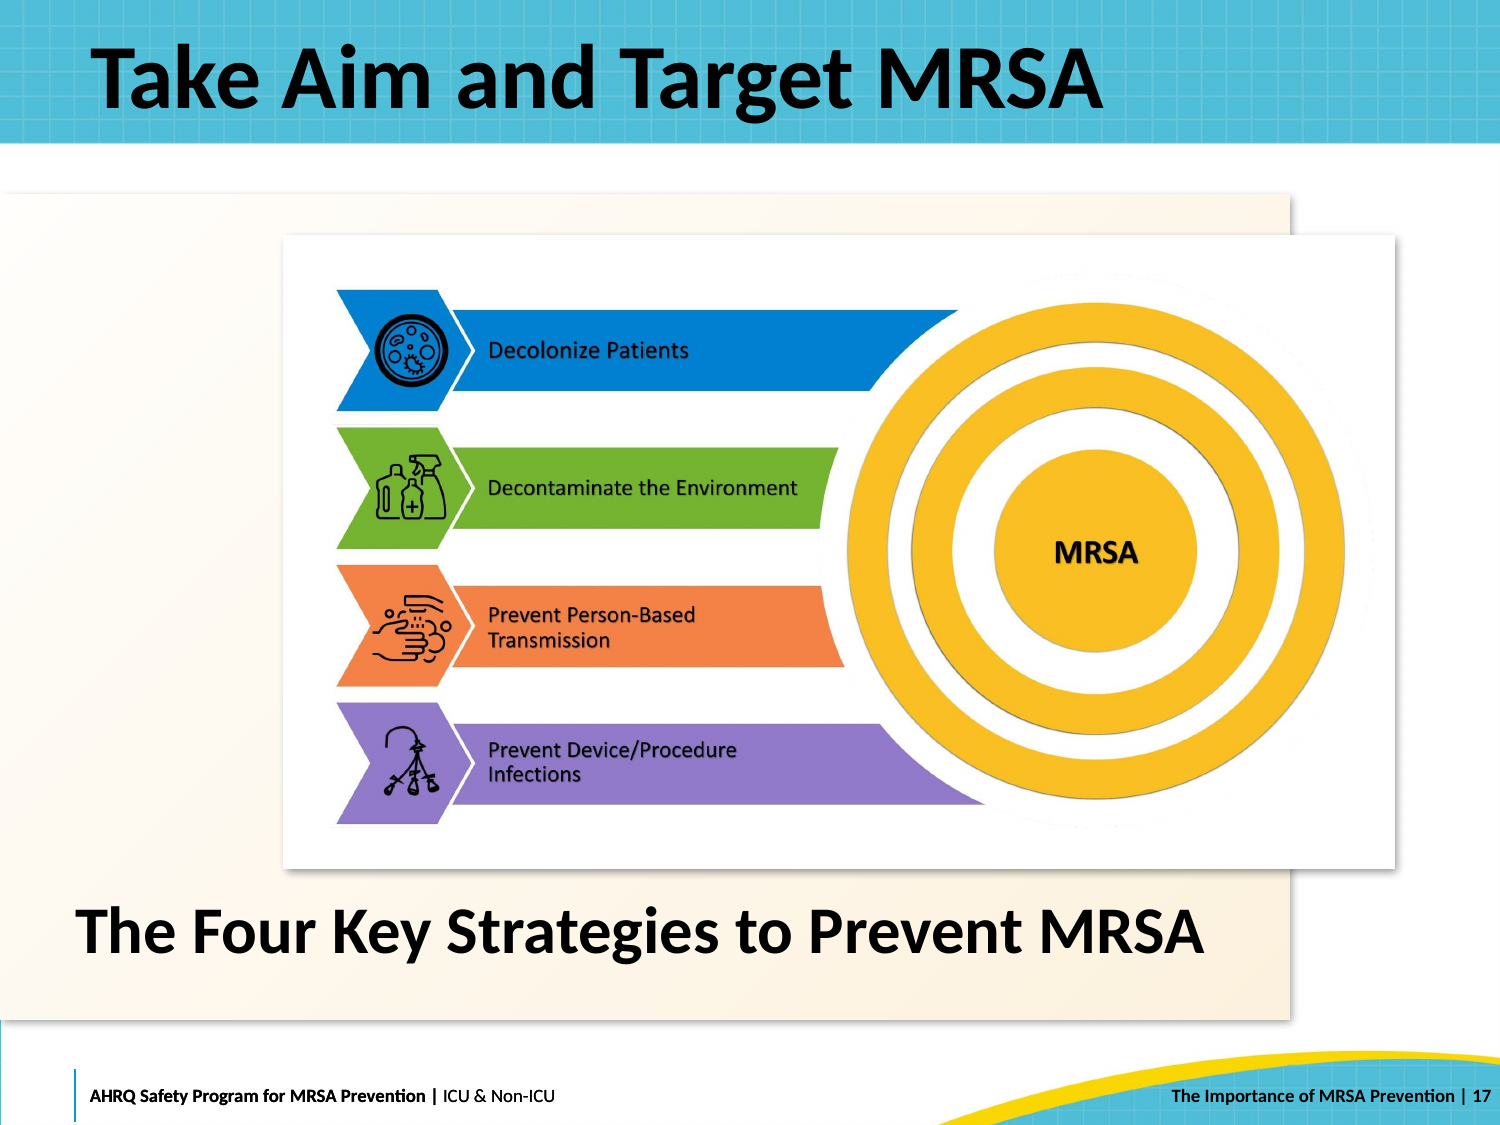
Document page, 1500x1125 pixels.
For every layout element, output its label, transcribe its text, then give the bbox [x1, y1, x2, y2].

picture [0, 0, 1500, 1125]
list The Four Key Strategies to Prevent MRSA [60, 629, 1238, 975]
slide_number | 17 [1455, 1065, 1500, 1125]
title Take Aim and Target MRSA [75, 0, 1425, 150]
